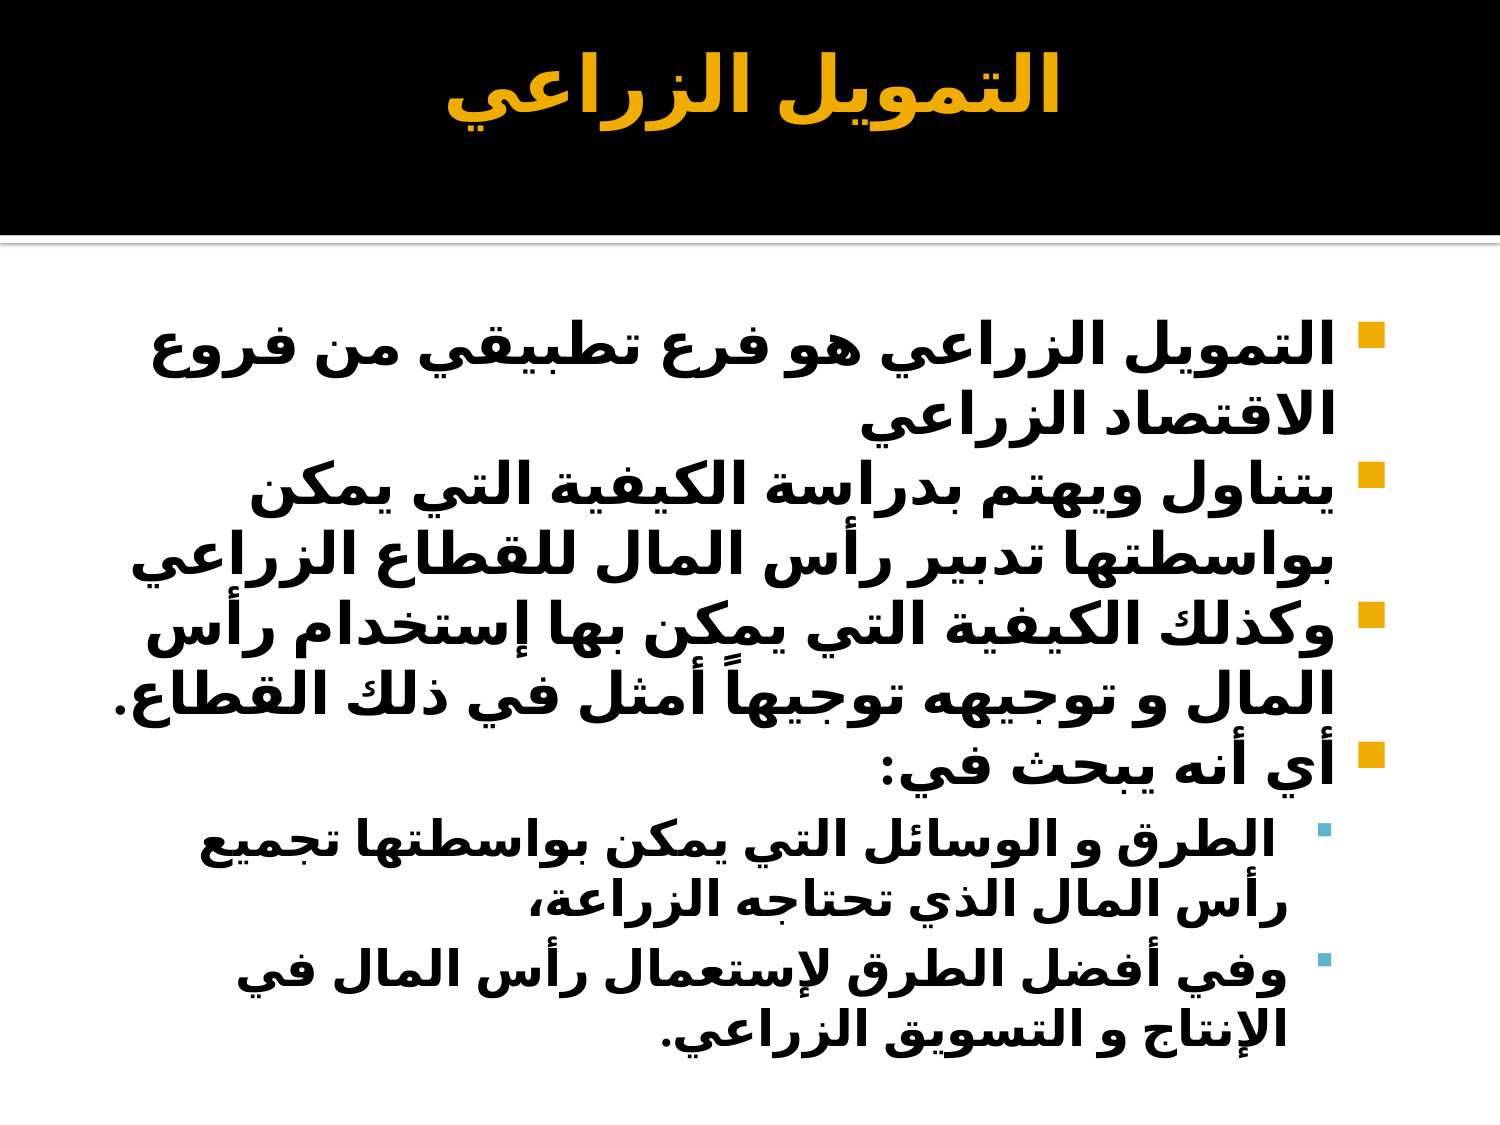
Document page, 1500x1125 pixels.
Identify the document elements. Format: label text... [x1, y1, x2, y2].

list التمويل الزراعي هو فرع تطبيقي من فروع الاقتصاد الزراعي يتناول ويهتم بدراسة الكيفية التي يمكن بواسطتها تدبير رأس المال للقطاع الزراعي وكذلك الكيفية التي يمكن بها إستخدام رأس المال و توجيهه توجيهاً أمثل في ذلك القطاع. أي أنه يبحث في: الطرق و الوسائل التي يمكن بواسطتها تجميع رأس المال الذي تحتاجه الزراعة، وفي أفضل الطرق لإستعمال رأس المال في الإنتاج و التسويق الزراعي. [75, 291, 1425, 1050]
title التمويل الزراعي [75, 25, 1425, 231]
